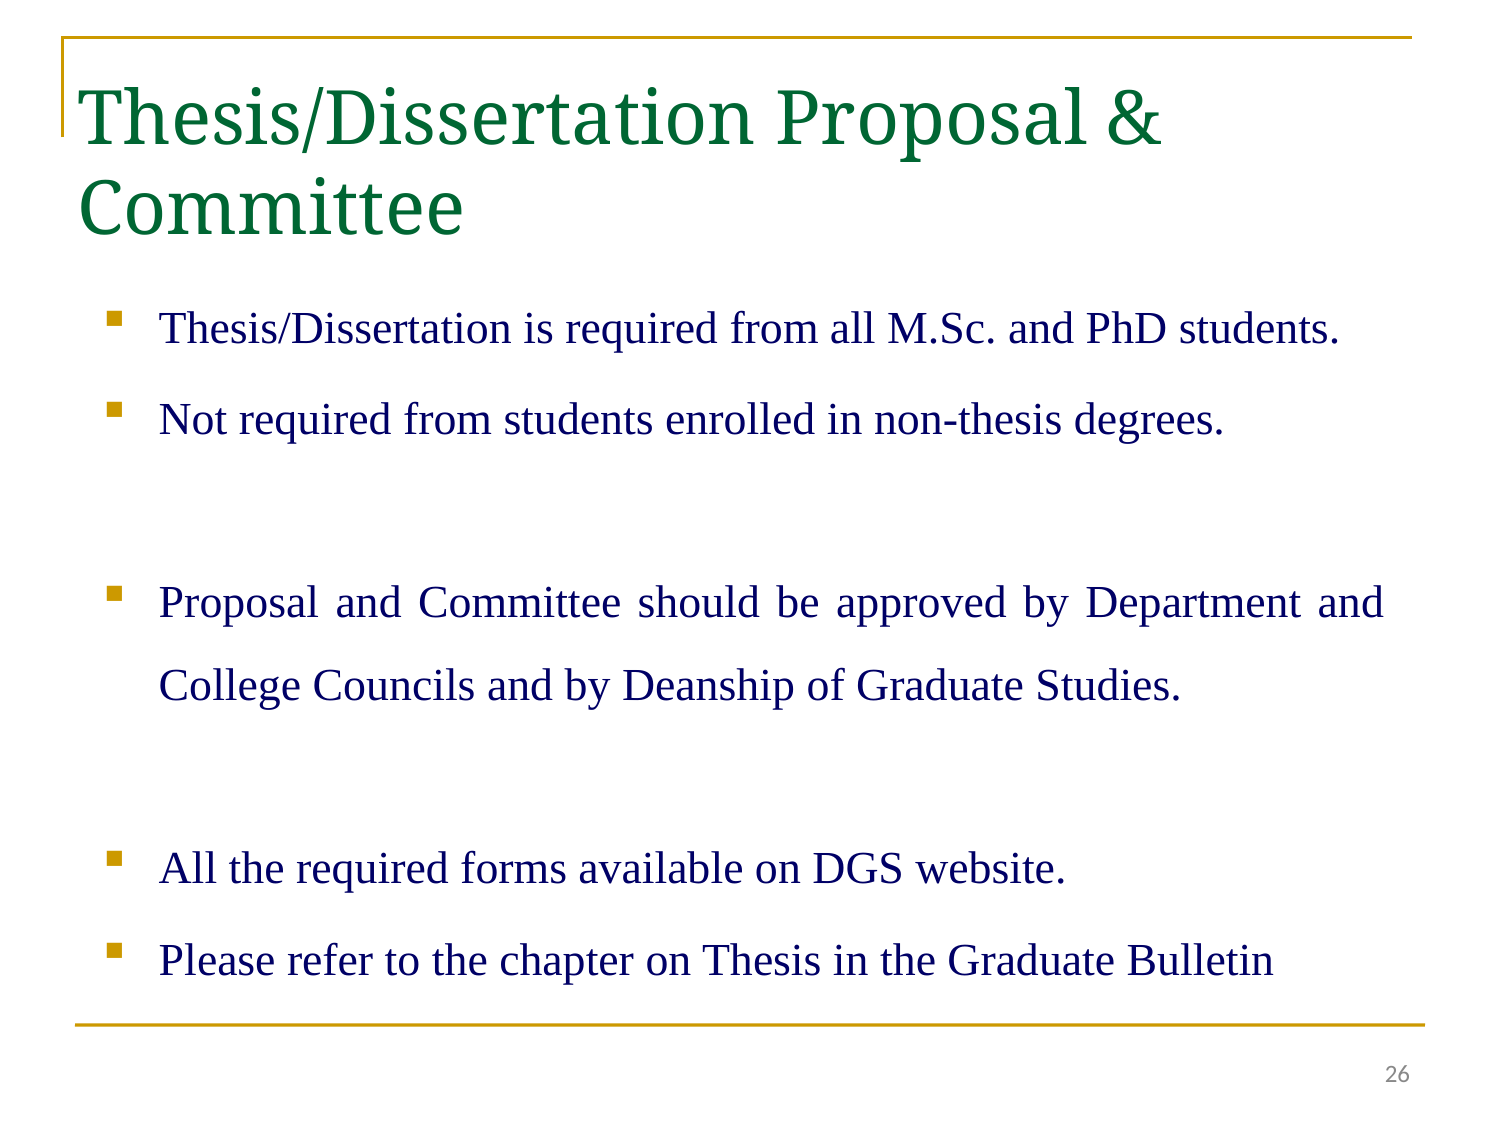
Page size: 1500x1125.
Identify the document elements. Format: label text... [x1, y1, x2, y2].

text_box Thesis/Dissertation is required from all M.Sc. and PhD students. Not required from students enrolled in non-thesis degrees. Proposal and Committee should be approved by Department and College Councils and by Deanship of Graduate Studies. All the required forms available on DGS website. Please refer to the chapter on Thesis in the Graduate Bulletin [87, 262, 1400, 985]
text_box 26 [1074, 1042, 1425, 1103]
text_box Thesis/Dissertation Proposal & Committee [62, 62, 1425, 250]
